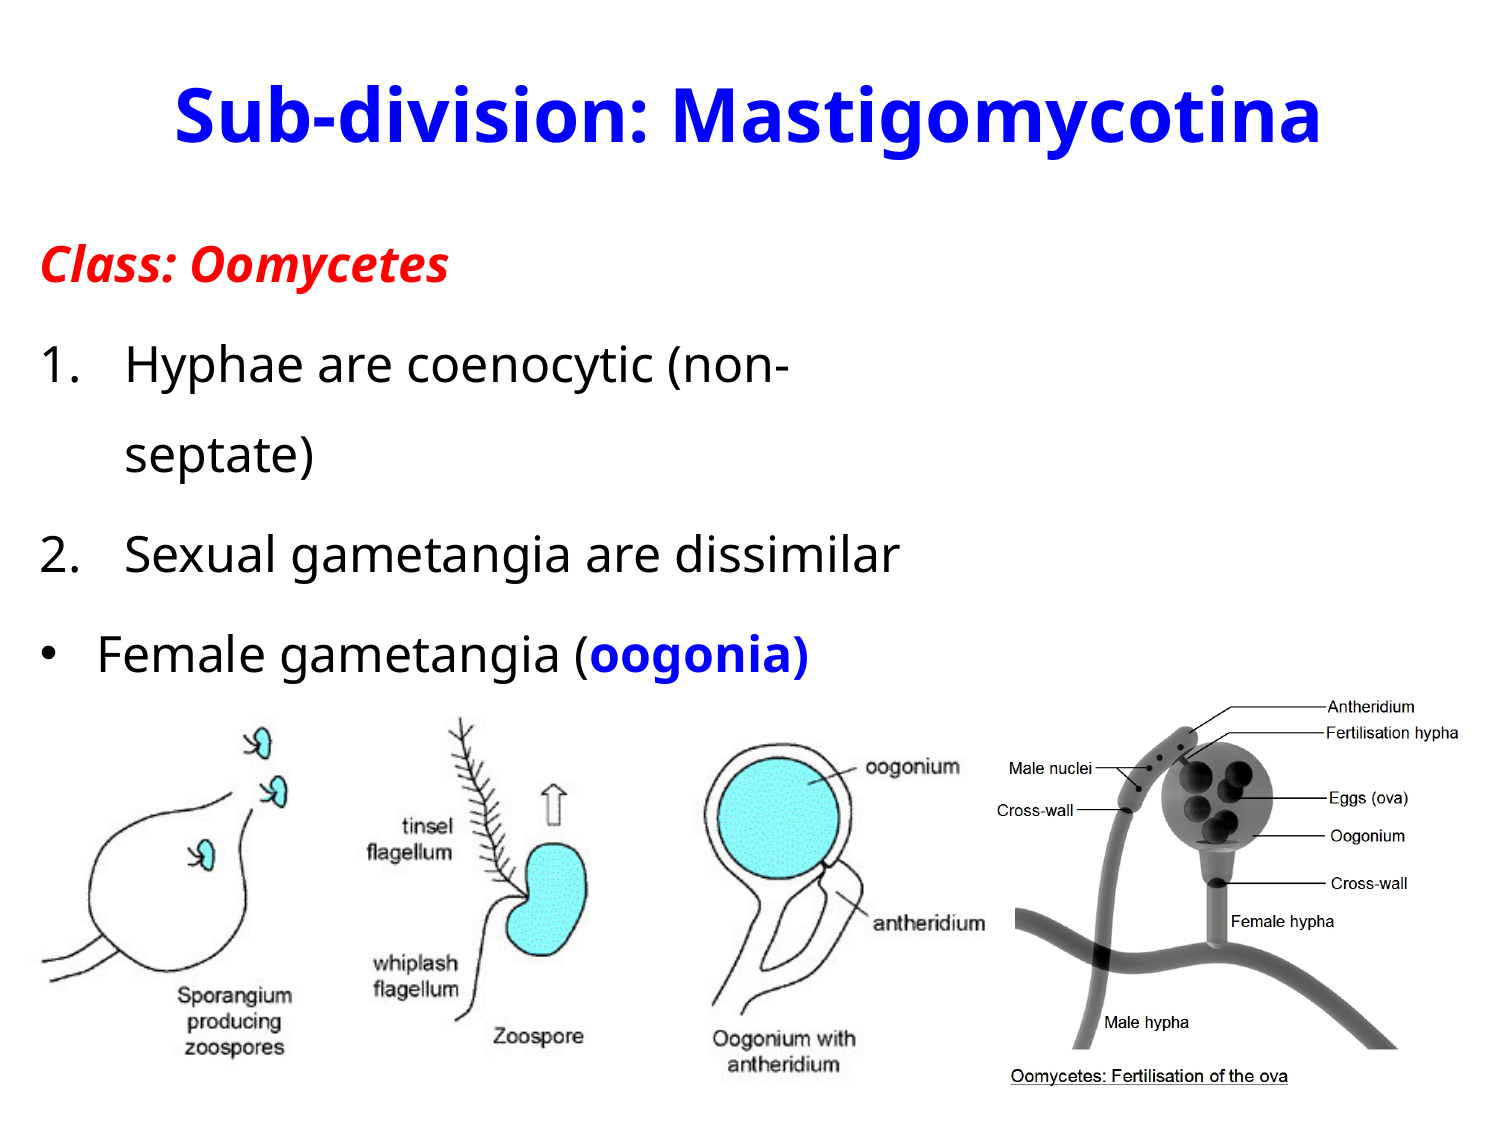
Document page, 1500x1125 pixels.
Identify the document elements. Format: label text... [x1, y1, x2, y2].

text_box Class: Oomycetes Hyphae are coenocytic (non-septate) Sexual gametangia are dissimilar Female gametangia (oogonia) Male gametangia (antheridia) [25, 195, 969, 709]
picture [30, 682, 1463, 1099]
title Sub-division: Mastigomycotina [75, 18, 1425, 207]
